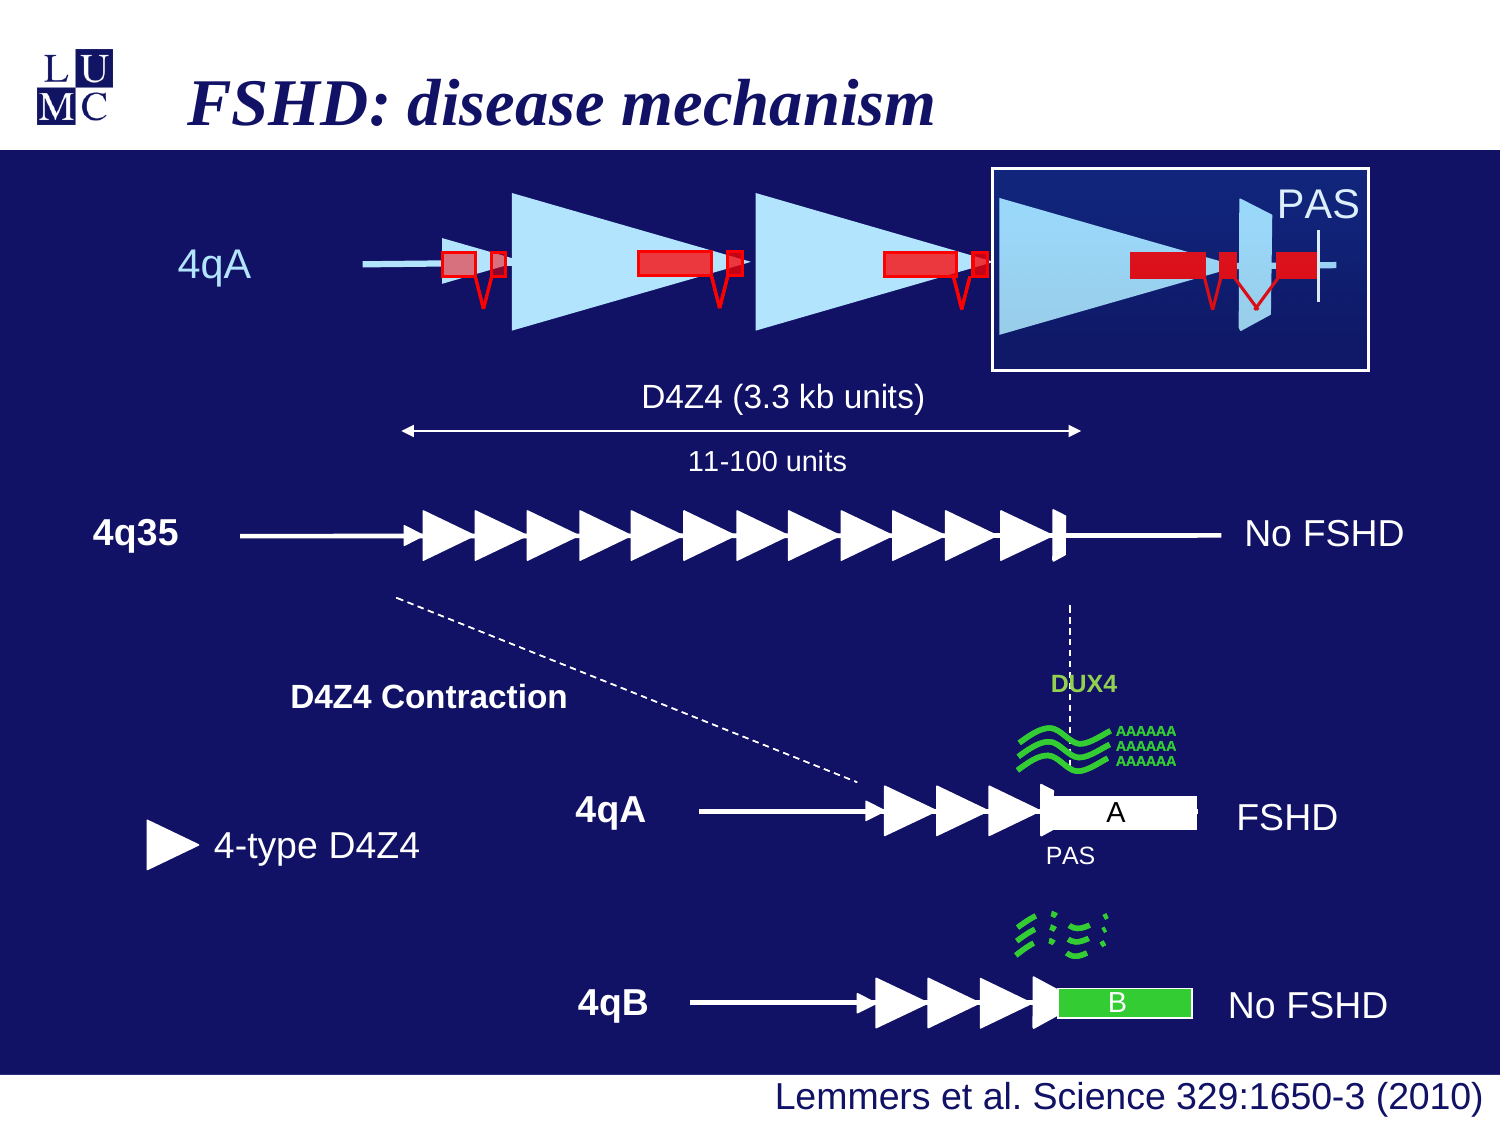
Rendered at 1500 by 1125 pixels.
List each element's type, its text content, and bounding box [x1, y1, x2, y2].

picture [77, 166, 1423, 1038]
text_box Lemmers et al. Science 329:1650-3 (2010) [760, 1064, 1500, 1125]
picture [37, 49, 113, 125]
title FSHD: disease mechanism [187, 19, 1463, 141]
